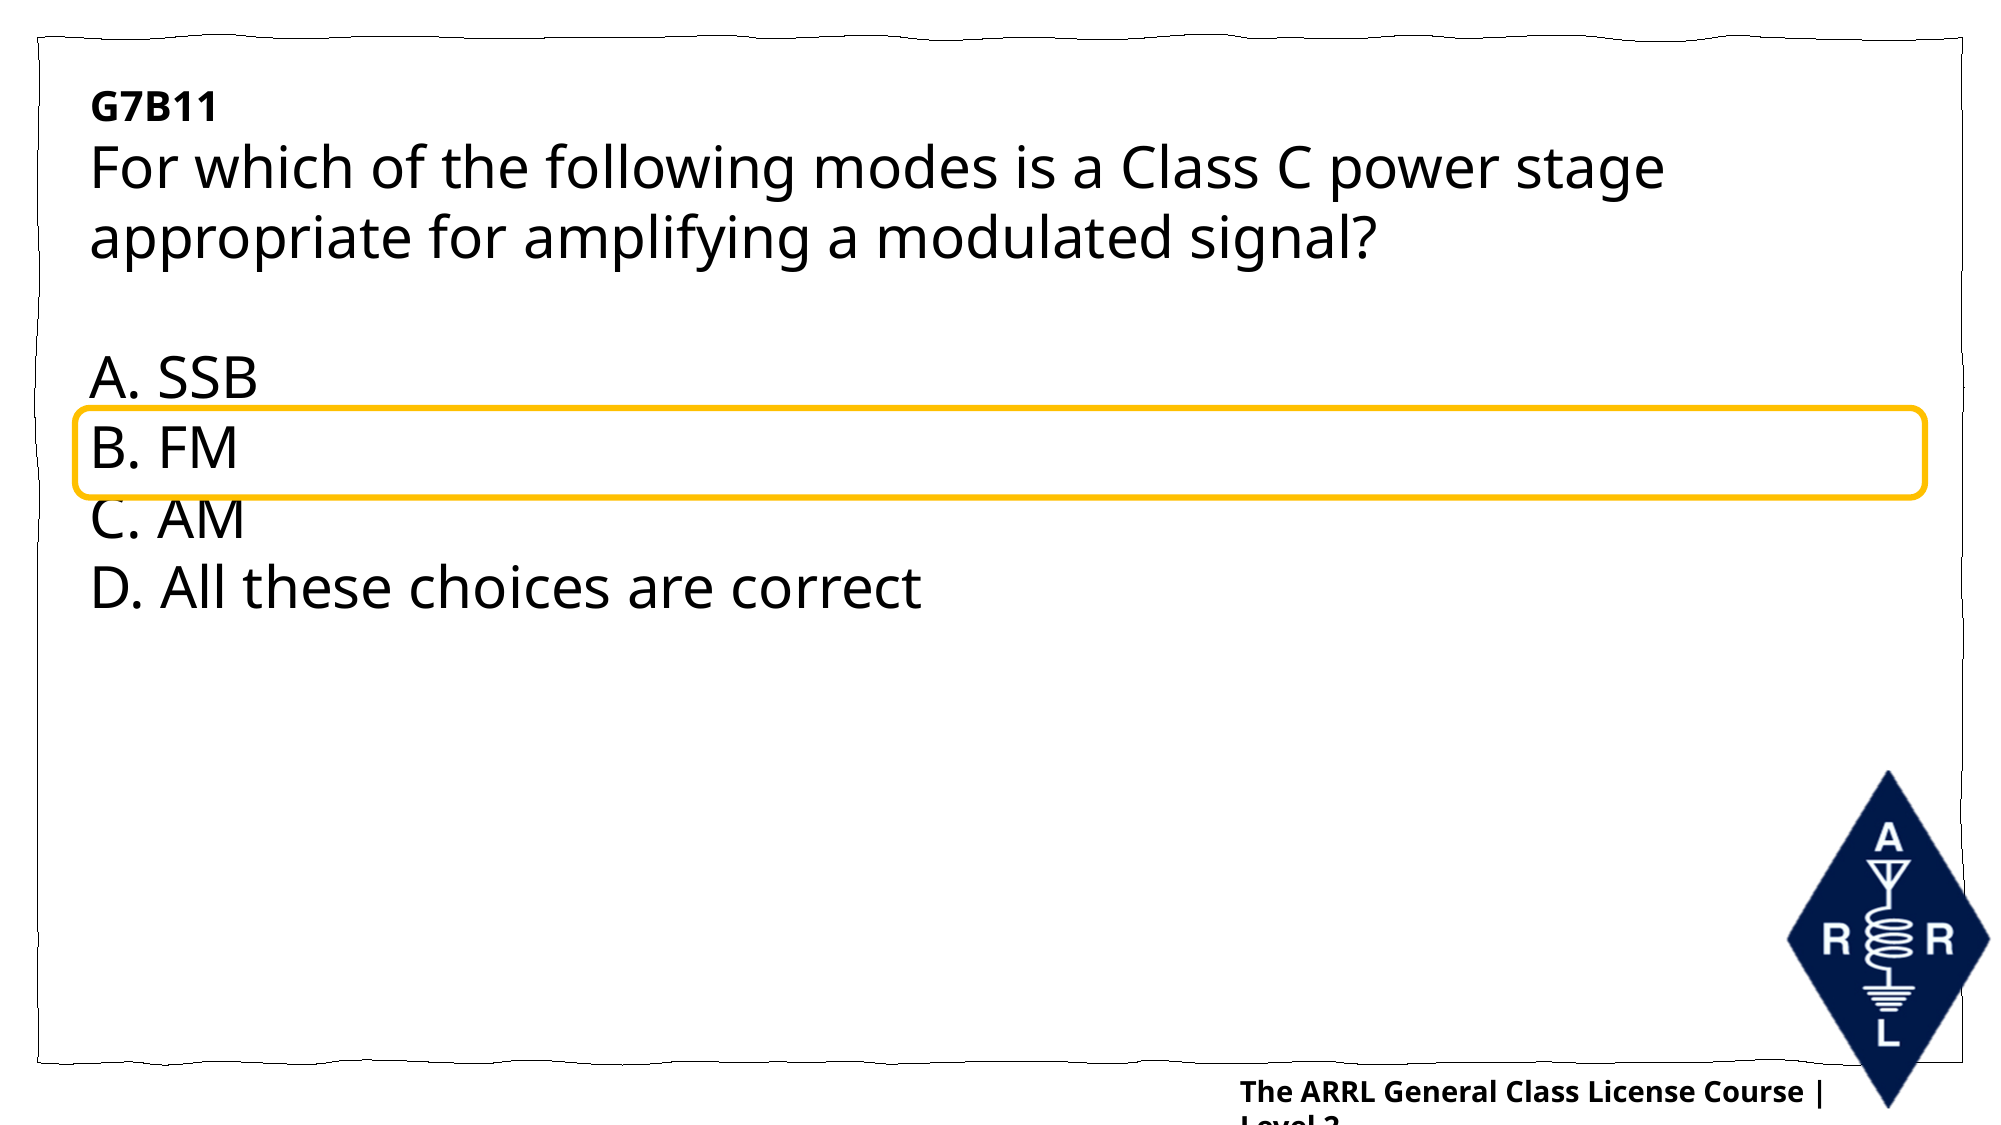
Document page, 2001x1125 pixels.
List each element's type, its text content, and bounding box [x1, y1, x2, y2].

text_box [73, 406, 1927, 499]
picture [1773, 752, 1999, 1125]
text_box G7B11 For which of the following modes is a Class C power stage appropriate for amplifying a modulated signal? A. SSB B. FM C. AM D. All these choices are correct [75, 491, 1850, 628]
text_box G7B11 For which of the following modes is a Class C power stage appropriate for amplifying a modulated signal? A. SSB B. FM C. AM D. All these choices are correct [75, 72, 1850, 415]
